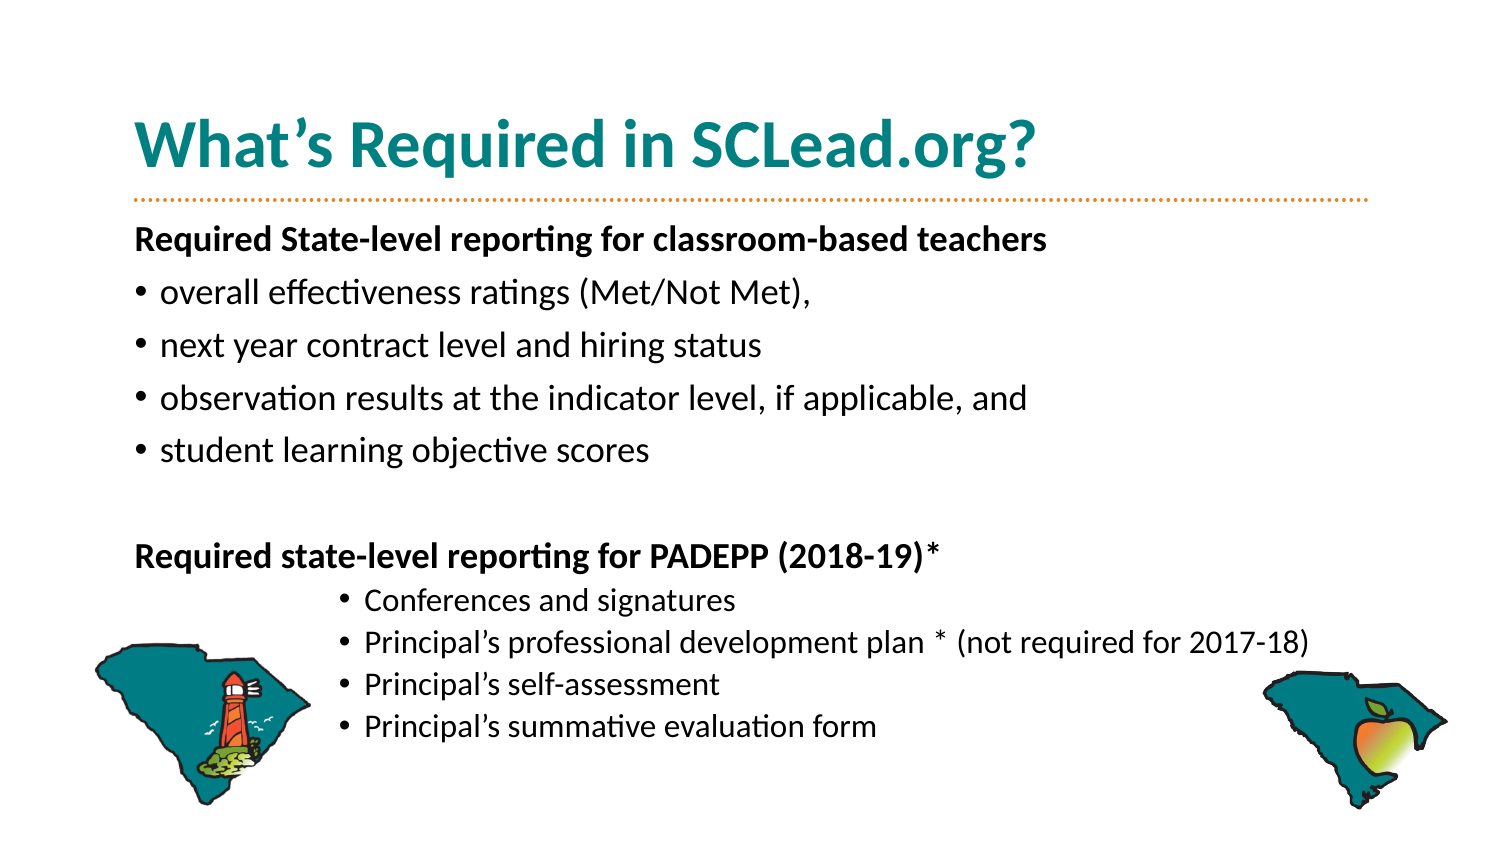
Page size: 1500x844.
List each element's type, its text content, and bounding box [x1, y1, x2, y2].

picture [1251, 628, 1459, 836]
title What’s Required in SCLead.org? [134, 24, 1366, 182]
list Required State-level reporting for classroom-based teachers overall effectiveness ratings (Met/Not Met), next year contract level and hiring status observation results at the indicator level, if applicable, and student learning objective scores Required state-level reporting for PADEPP (2018-19)* Conferences and signatures Principal’s professional development plan * (not required for 2017-18) Principal’s self-assessment Principal’s summative evaluation form [134, 220, 1366, 746]
picture [82, 602, 323, 843]
